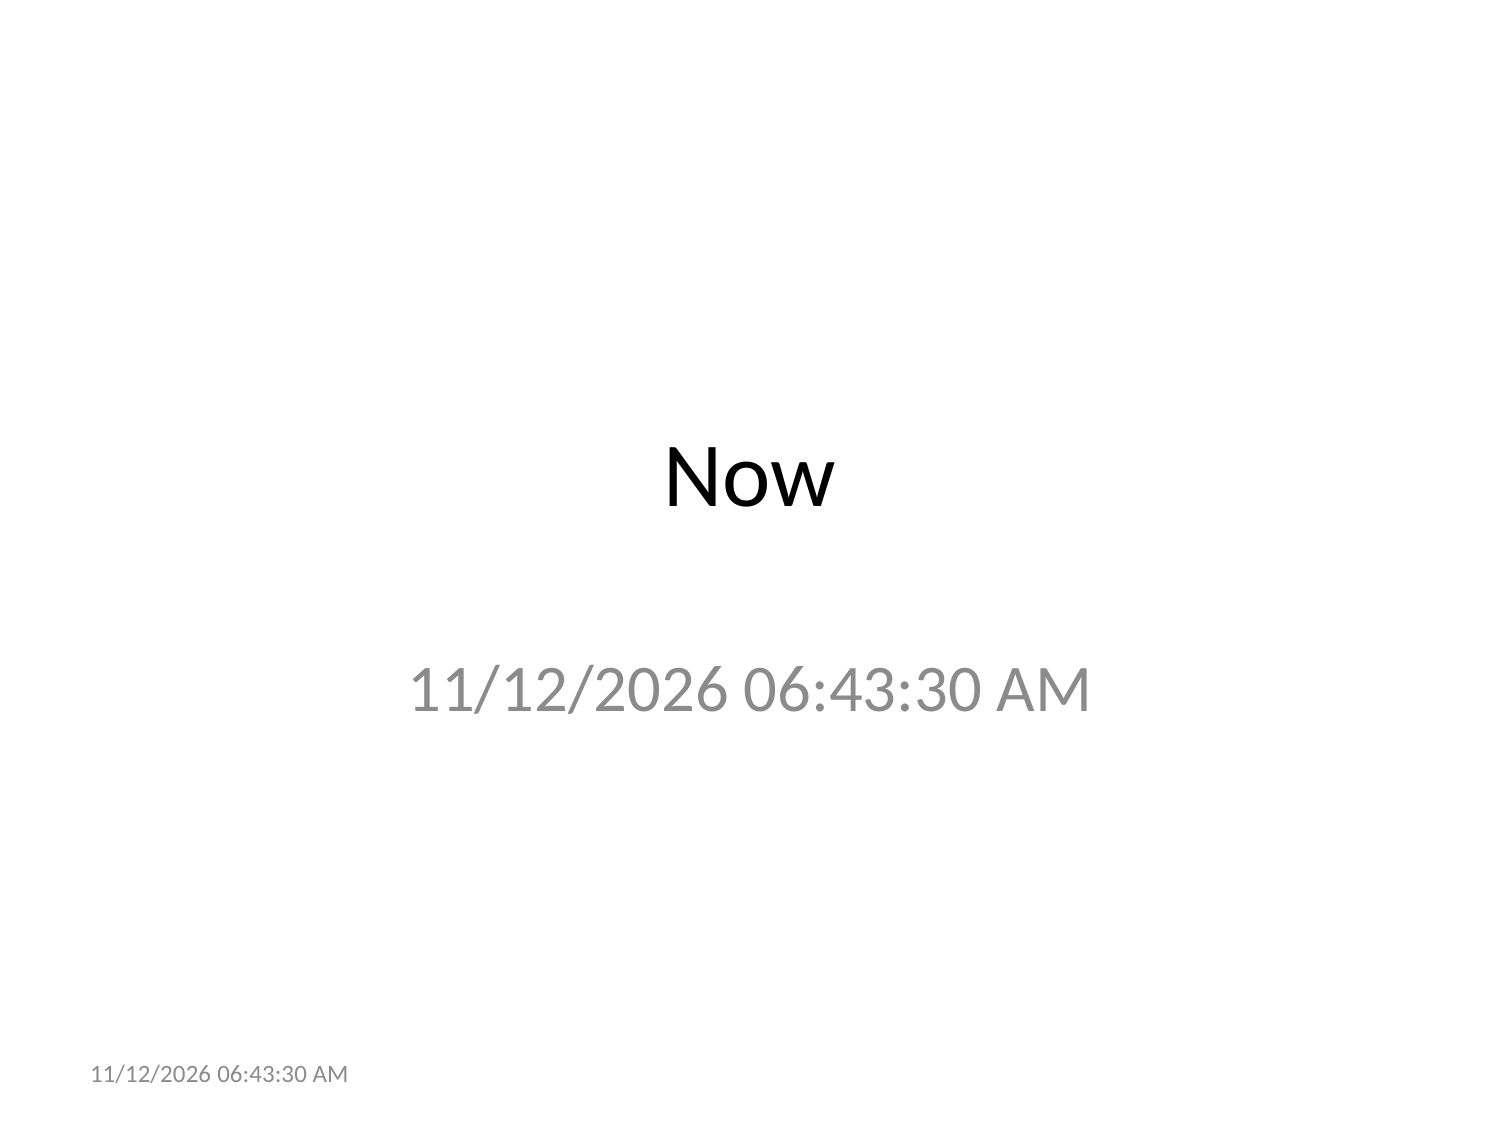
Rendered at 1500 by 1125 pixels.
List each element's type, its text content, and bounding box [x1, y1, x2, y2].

subtitle 2011-12-19 10:20:04 AM [225, 637, 1275, 925]
title Now [112, 349, 1388, 591]
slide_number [75, 1042, 425, 1103]
